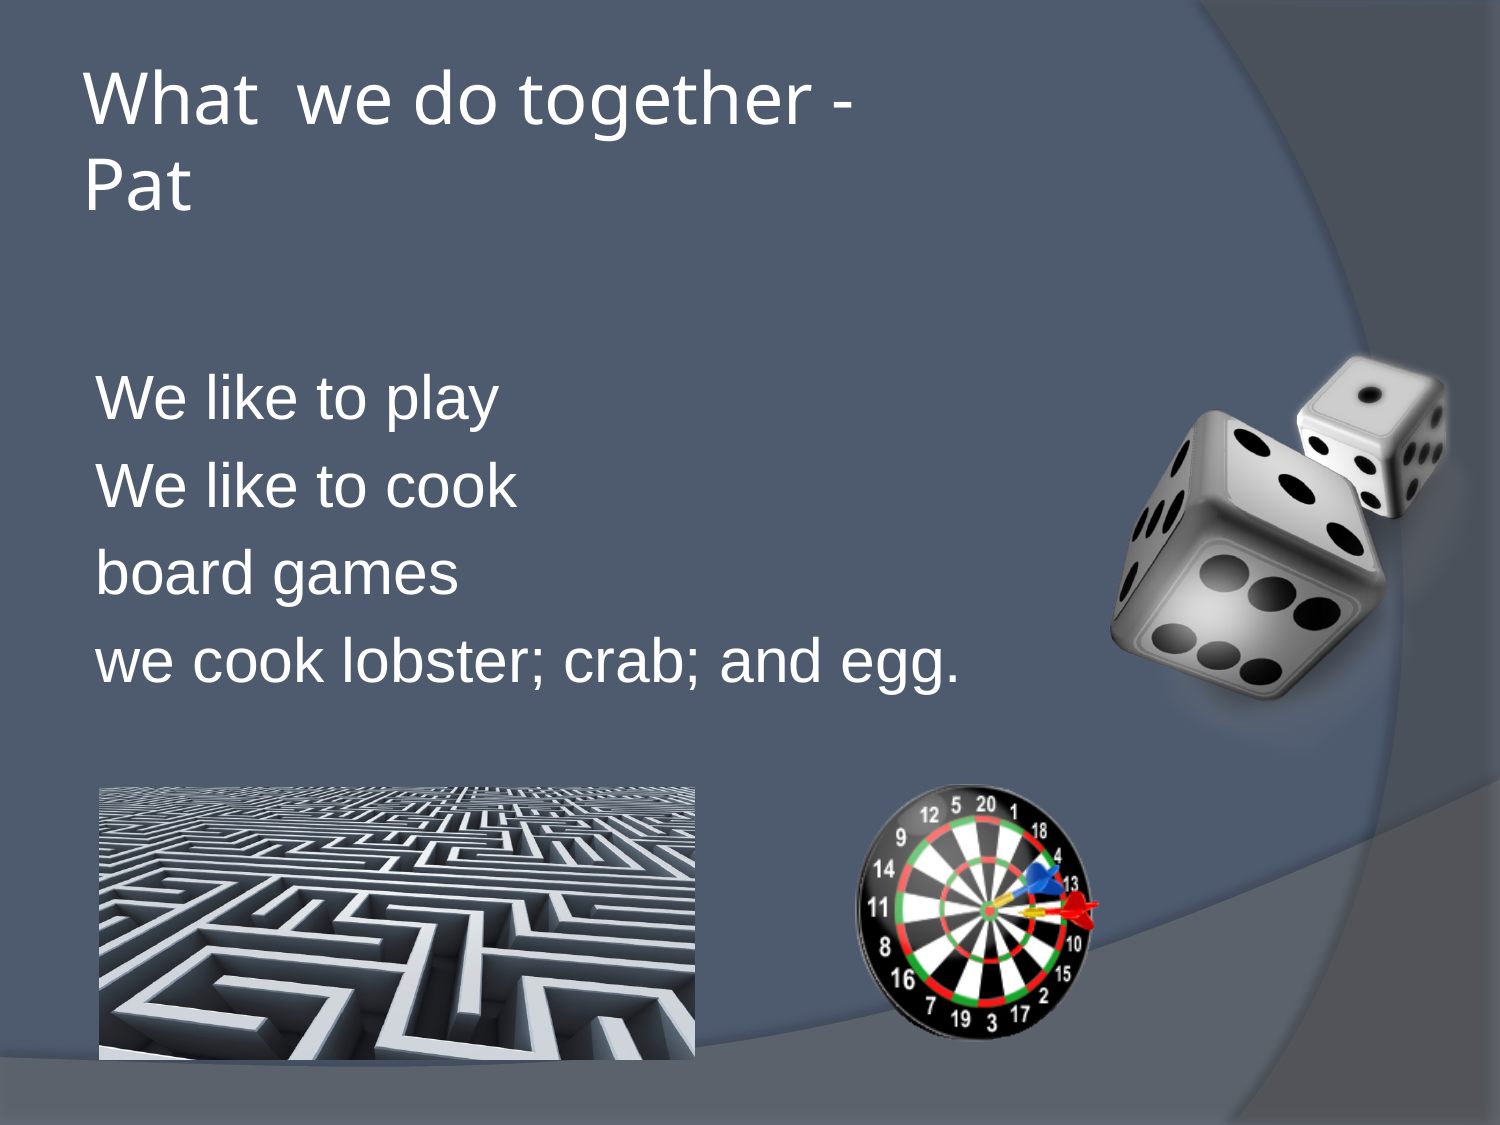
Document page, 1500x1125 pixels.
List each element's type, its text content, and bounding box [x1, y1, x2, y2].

list We like to play We like to cook board games we cook lobster; crab; and egg. [75, 262, 1300, 1005]
picture [1062, 337, 1500, 776]
picture [837, 774, 1120, 1057]
title What we do together - Pat [75, 45, 1300, 233]
picture [99, 787, 695, 1060]
